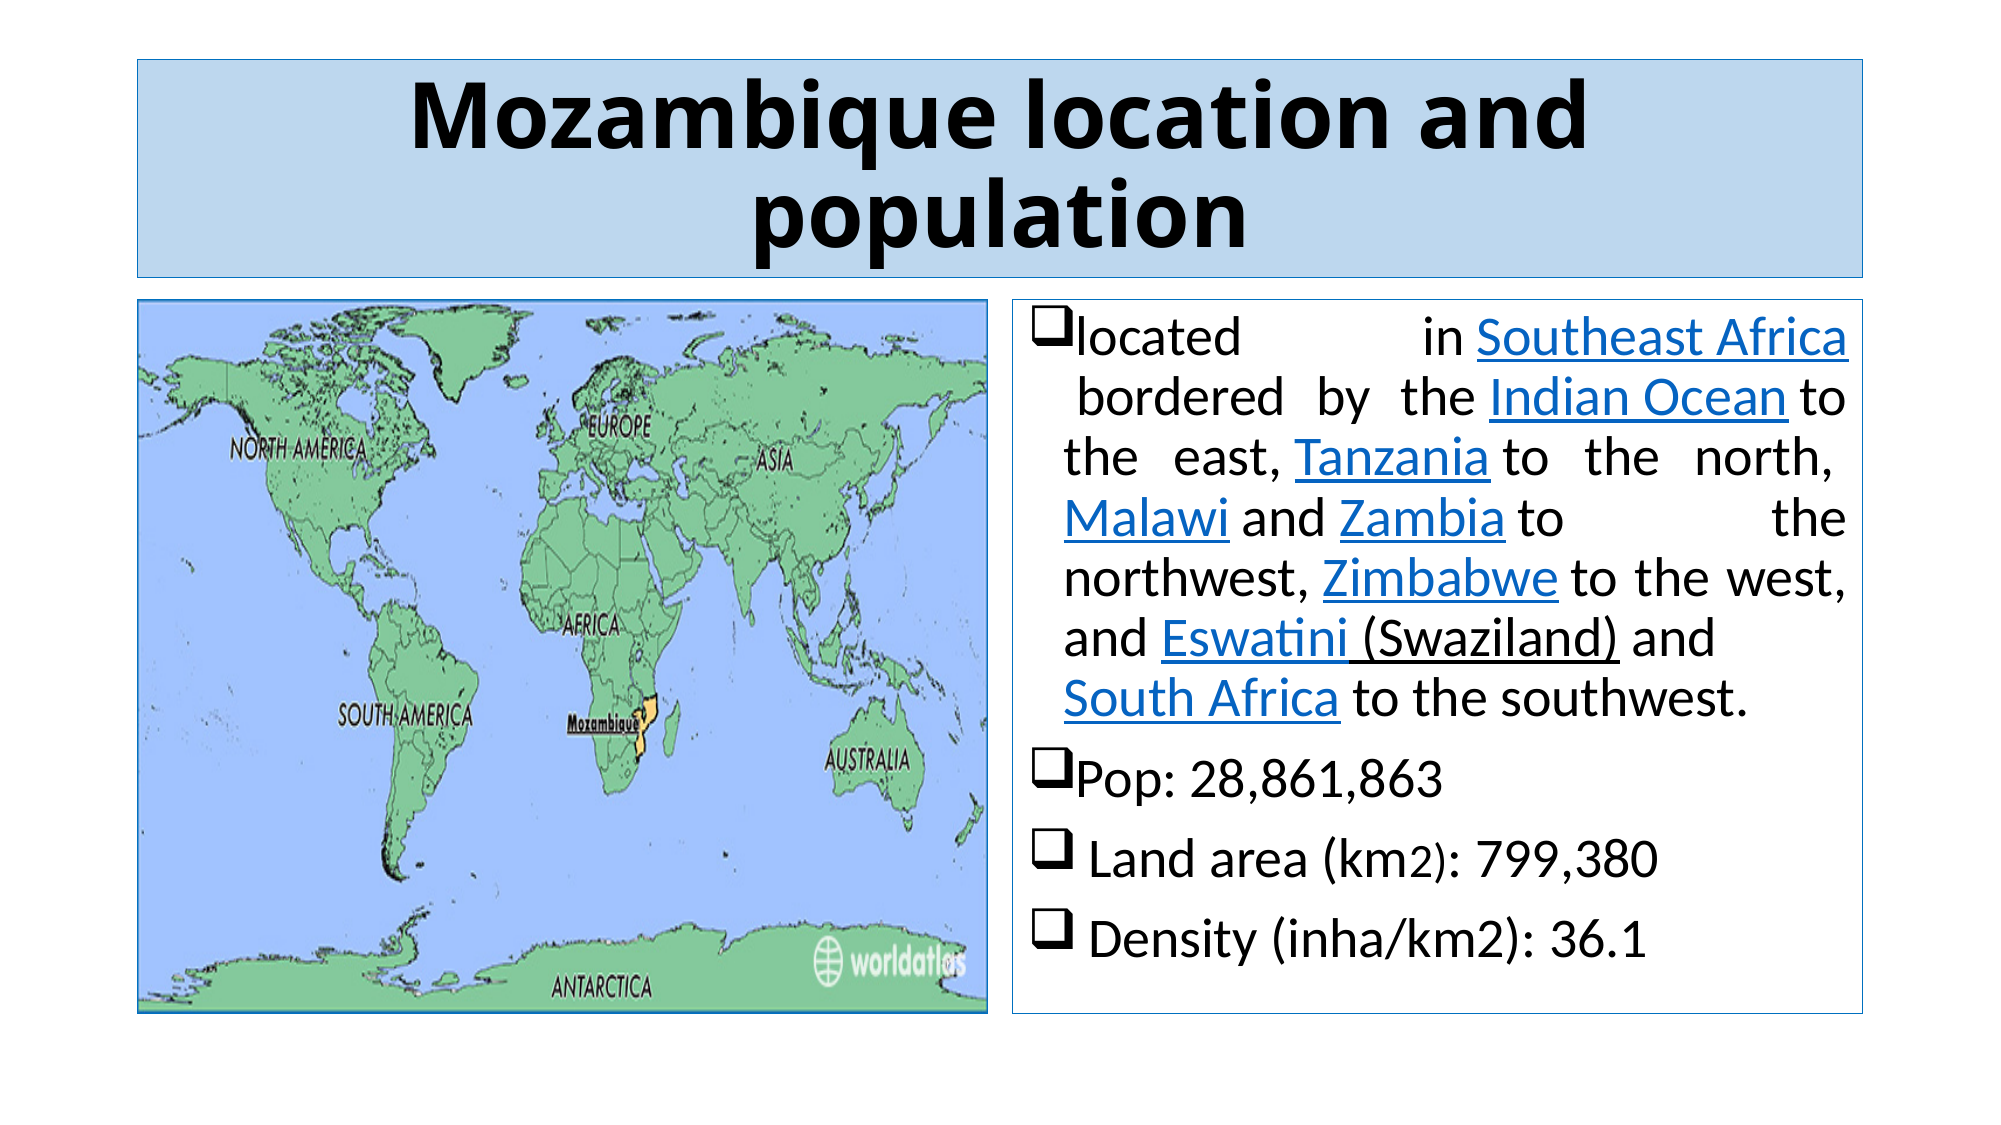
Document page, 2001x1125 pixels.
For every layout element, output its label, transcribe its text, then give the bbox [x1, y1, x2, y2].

title Mozambique location and population [137, 59, 1863, 278]
list located in Southeast Africa bordered by the Indian Ocean to the east, Tanzania to the north, Malawi and Zambia to the northwest, Zimbabwe to the west, and Eswatini (Swaziland) and South Africa to the southwest. Pop: 28,861,863 Land area (km2): 799,380 Density (inha/km2): 36.1 [1012, 299, 1863, 1014]
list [137, 299, 988, 1014]
